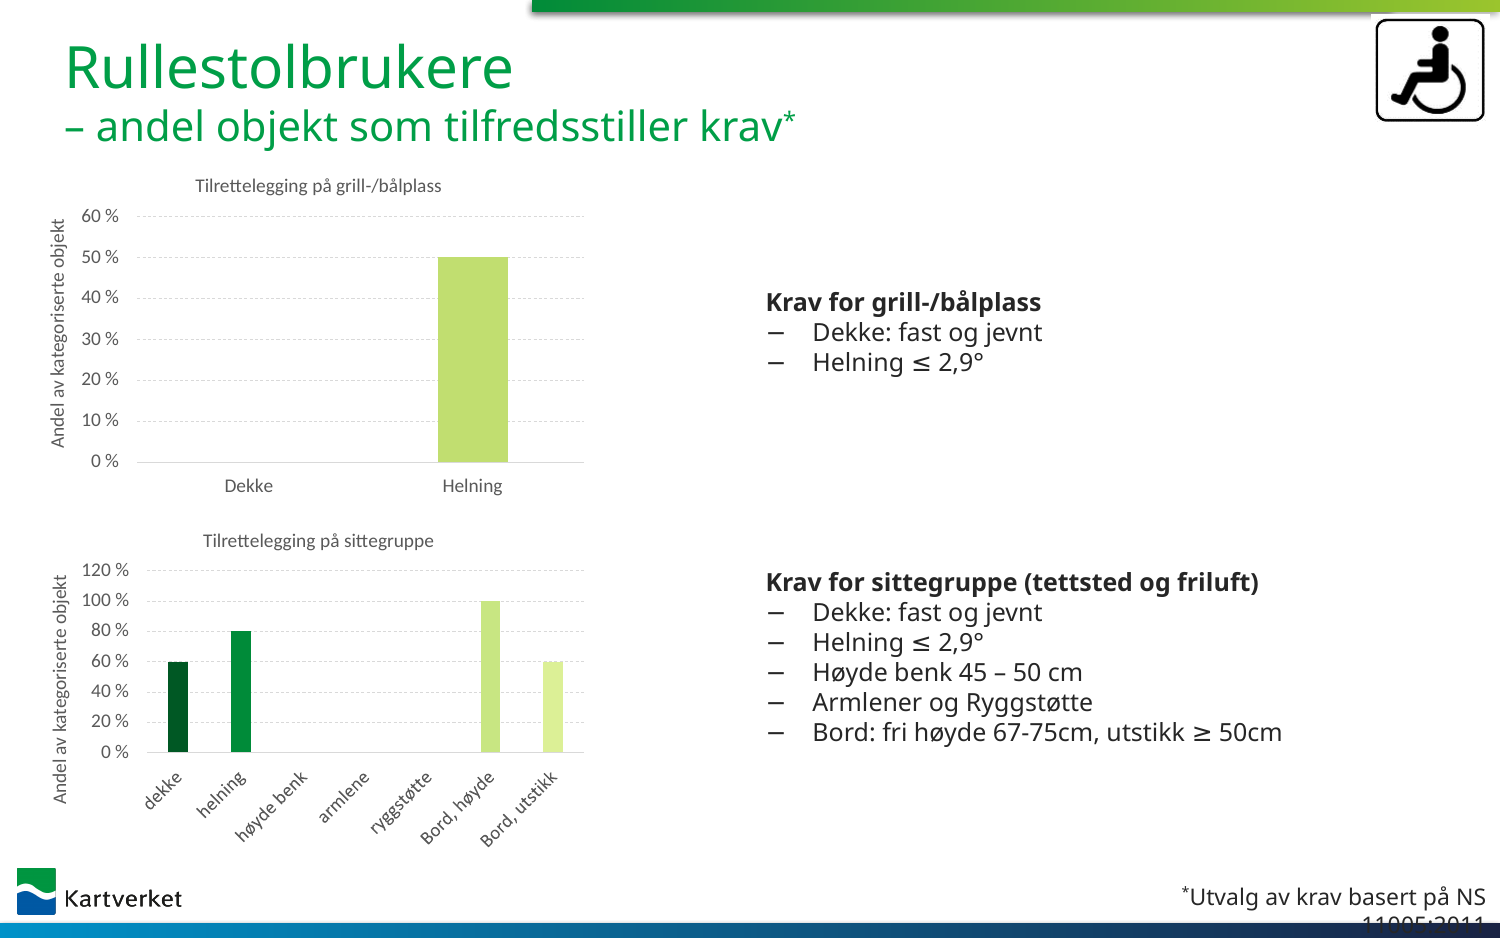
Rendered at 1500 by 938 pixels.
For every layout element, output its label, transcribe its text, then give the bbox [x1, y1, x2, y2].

text_box Krav for sittegruppe (tettsted og friluft) Dekke: fast og jevnt Helning ≤ 2,9° Høyde benk 45 – 50 cm Armlener og Ryggstøtte Bord: fri høyde 67-75cm, utstikk ≥ 50cm [750, 559, 1500, 754]
text_box *Utvalg av krav basert på NS 11005:2011 [1068, 873, 1500, 938]
picture [41, 166, 596, 505]
text_box Krav for grill-/bålplass Dekke: fast og jevnt Helning ≤ 2,9° [750, 279, 1452, 384]
text_box Rullestolbrukere – andel objekt som tilfredsstiller krav* [49, 14, 1431, 158]
picture [1371, 13, 1491, 127]
picture [41, 520, 596, 859]
